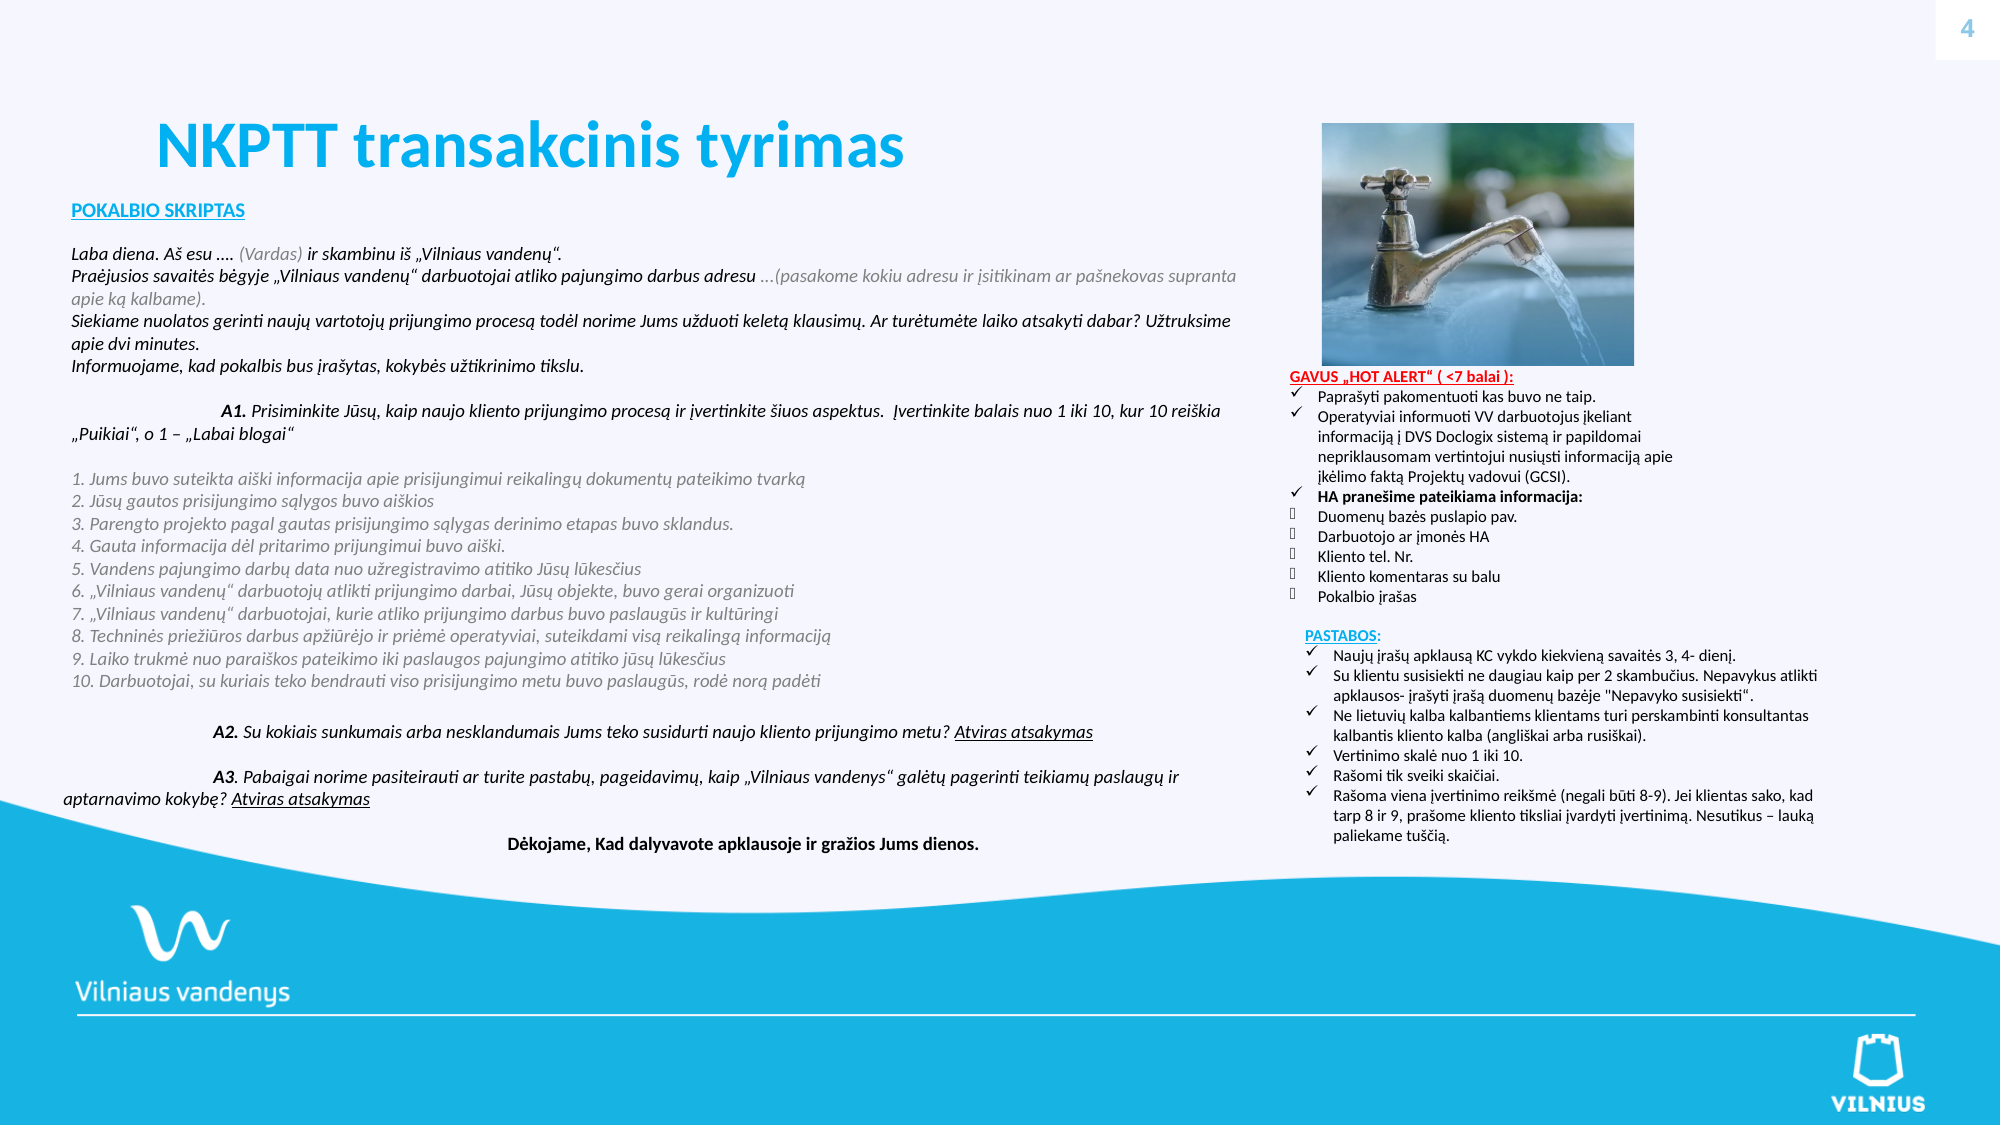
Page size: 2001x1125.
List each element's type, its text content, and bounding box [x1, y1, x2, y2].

text_box POKALBIO SKRIPTAS Laba diena. Aš esu …. (Vardas) ir skambinu iš „Vilniaus vandenų“. Praėjusios savaitės bėgyje „Vilniaus vandenų“ darbuotojai atliko pajungimo darbus adresu ...(pasakome kokiu adresu ir įsitikinam ar pašnekovas supranta apie ką kalbame). Siekiame nuolatos gerinti naujų vartotojų prijungimo procesą todėl norime Jums užduoti keletą klausimų. Ar turėtumėte laiko atsakyti dabar? Užtruksime apie dvi minutes. Informuojame, kad pokalbis bus įrašytas, kokybės užtikrinimo tikslu. A1. Prisiminkite Jūsų, kaip naujo kliento prijungimo procesą ir įvertinkite šiuos aspektus. Įvertinkite balais nuo 1 iki 10, kur 10 reiškia „Puikiai“, o 1 – „Labai blogai“ 1. Jums buvo suteikta aiški informacija apie prisijungimui reikalingų dokumentų pateikimo tvarką 2. Jūsų gautos prisijungimo sąlygos buvo aiškios 3. Parengto projekto pagal gautas prisijungimo sąlygas derinimo etapas buvo sklandus. 4. Gauta informacija dėl pritarimo prijungimui buvo aiški. 5. Vandens pajungimo darbų data nuo užregistravimo atitiko Jūsų lūkesčius 6. „Vilniaus vandenų“ darbuotojų atlikti prijungimo darbai, Jūsų objekte, buvo gerai organizuoti 7. „Vilniaus vandenų“ darbuotojai, kurie atliko prijungimo darbus buvo paslaugūs ir kultūringi 8. Techninės priežiūros darbus apžiūrėjo ir priėmė operatyviai, suteikdami visą reikalingą informaciją 9. Laiko trukmė nuo paraiškos pateikimo iki paslaugos pajungimo atitiko jūsų lūkesčius 10. Darbuotojai, su kuriais teko bendrauti viso prisijungimo metu buvo paslaugūs, rodė norą padėti [56, 189, 1273, 700]
text_box A2. Su kokiais sunkumais arba nesklandumais Jums teko susidurti naujo kliento prijungimo metu? Atviras atsakymas A3. Pabaigai norime pasiteirauti ar turite pastabų, pageidavimų, kaip „Vilniaus vandenys“ galėtų pagerinti teikiamų paslaugų ir aptarnavimo kokybę? Atviras atsakymas Dėkojame, Kad dalyvavote apklausoje ir gražios Jums dienos. [48, 712, 1307, 862]
text_box GAVUS „HOT ALERT“ ( <7 balai ): Paprašyti pakomentuoti kas buvo ne taip. Operatyviai informuoti VV darbuotojus įkeliant informaciją į DVS Doclogix sistemą ir papildomai nepriklausomam vertintojui nusiųsti informaciją apie įkėlimo faktą Projektų vadovui (GCSI). HA pranešime pateikiama informacija: Duomenų bazės puslapio pav. Darbuotojo ar įmonės HA Kliento tel. Nr. Kliento komentaras su balu Pokalbio įrašas [1274, 358, 1699, 613]
picture [0, 795, 2000, 1125]
text_box PASTABOS: Naujų įrašų apklausą KC vykdo kiekvieną savaitės 3, 4- dienį. Su klientu susisiekti ne daugiau kaip per 2 skambučius. Nepavykus atlikti apklausos- įrašyti įrašą duomenų bazėje "Nepavyko susisiekti“. Ne lietuvių kalba kalbantiems klientams turi perskambinti konsultantas kalbantis kliento kalba (angliškai arba rusiškai). Vertinimo skalė nuo 1 iki 10. Rašomi tik sveiki skaičiai. Rašoma viena įvertinimo reikšmė (negali būti 8-9). Jei klientas sako, kad tarp 8 ir 9, prašome kliento tiksliai įvardyti įvertinimą. Nesutikus – lauką paliekame tuščią. [1290, 617, 1859, 853]
slide_number 4 [1935, 0, 2000, 60]
picture [1321, 123, 1635, 366]
text_box NKPTT transakcinis tyrimas [126, 93, 1050, 189]
